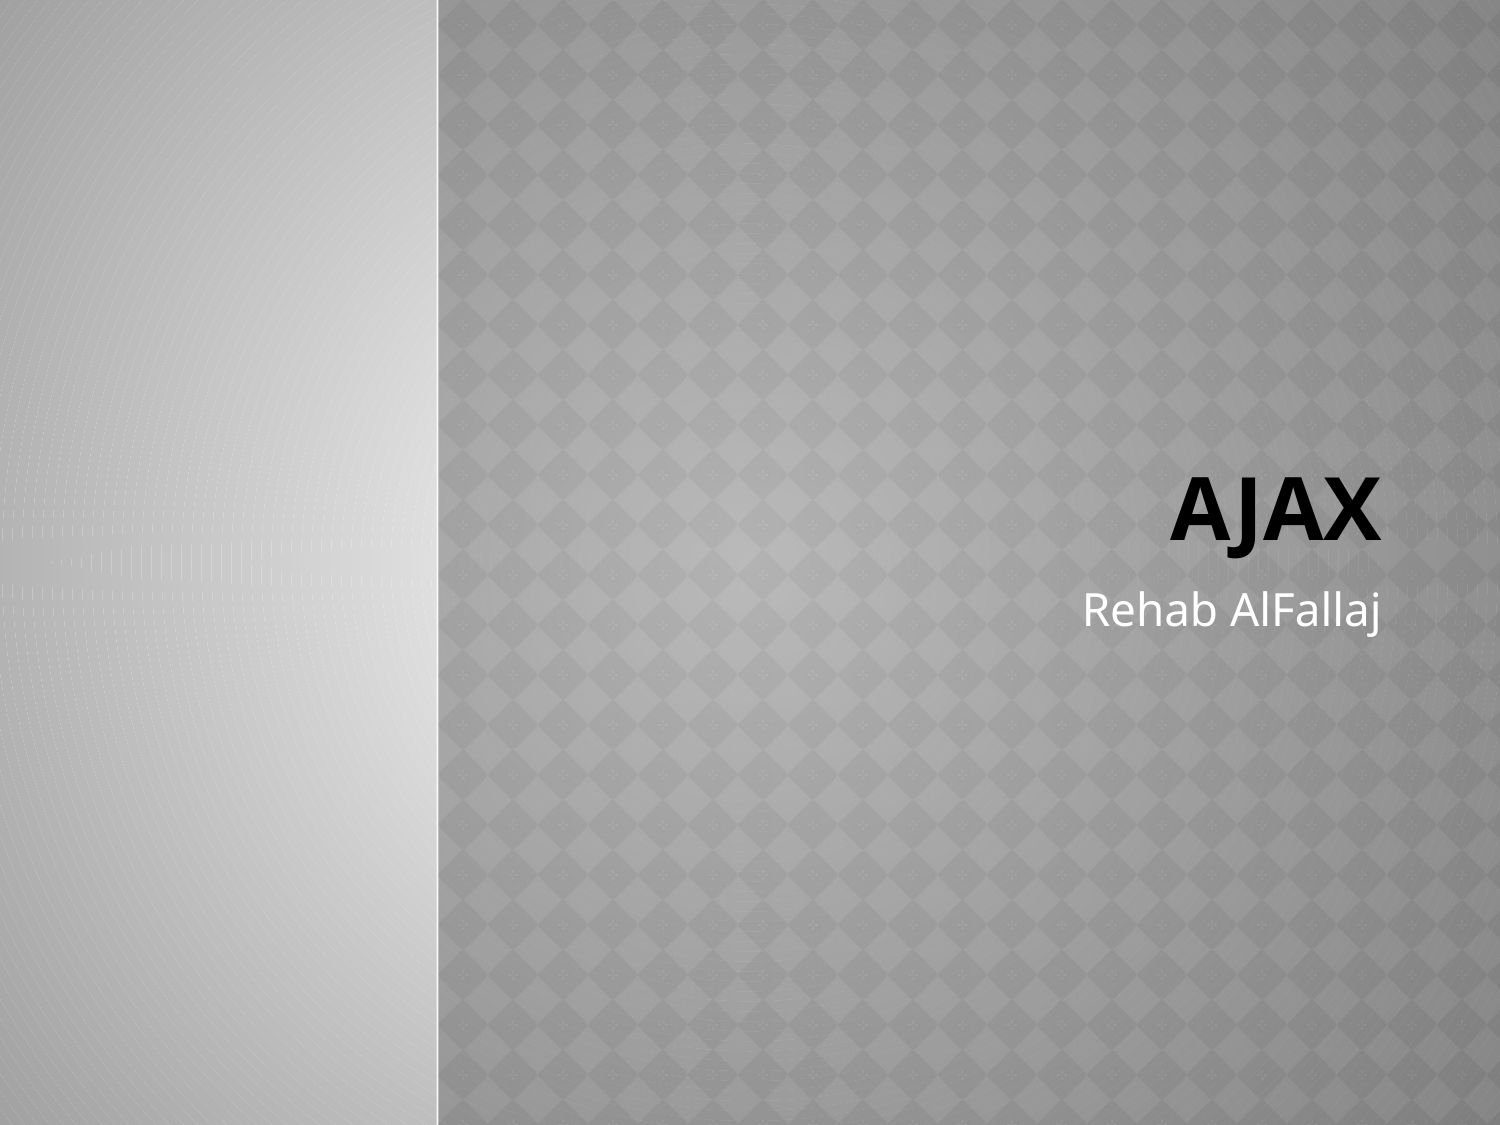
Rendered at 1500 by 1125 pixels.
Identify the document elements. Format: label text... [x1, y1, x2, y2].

title AJAX [552, 87, 1390, 558]
subtitle Rehab AlFallaj [550, 580, 1390, 762]
